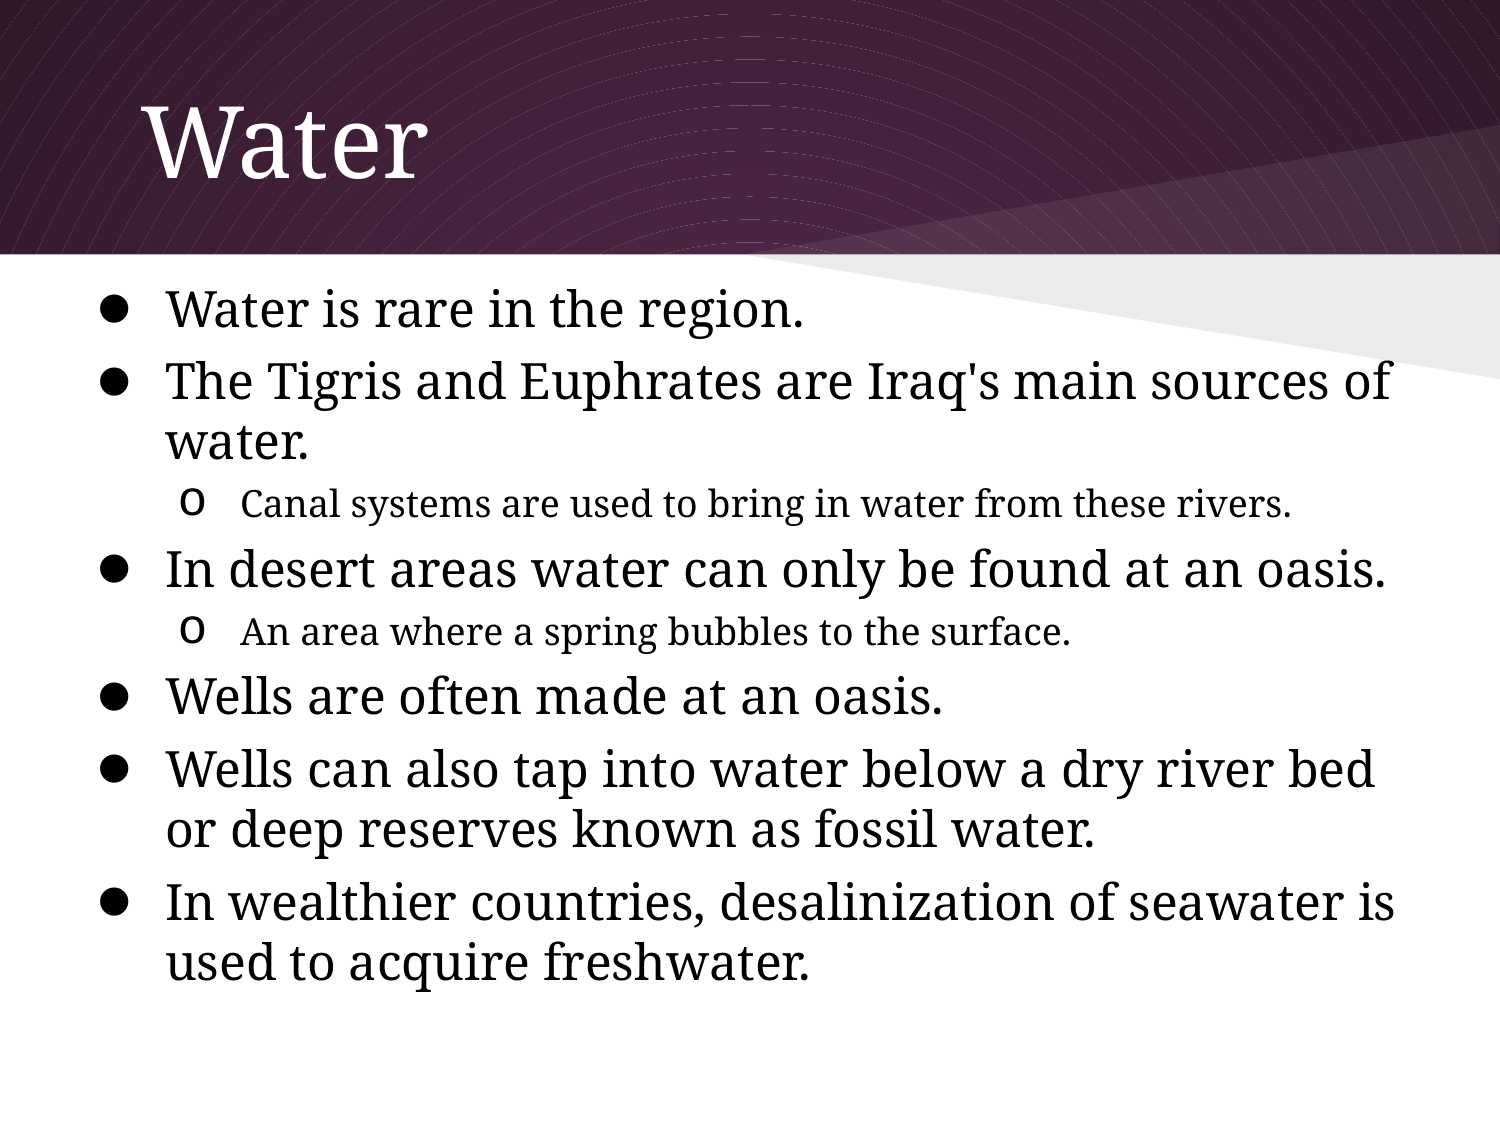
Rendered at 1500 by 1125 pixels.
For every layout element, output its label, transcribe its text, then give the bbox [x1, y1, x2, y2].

list Water is rare in the region. The Tigris and Euphrates are Iraq's main sources of water. Canal systems are used to bring in water from these rivers. In desert areas water can only be found at an oasis. An area where a spring bubbles to the surface. Wells are often made at an oasis. Wells can also tap into water below a dry river bed or deep reserves known as fossil water. In wealthier countries, desalinization of seawater is used to acquire freshwater. [75, 262, 1425, 1078]
title Water [75, 45, 1425, 233]
